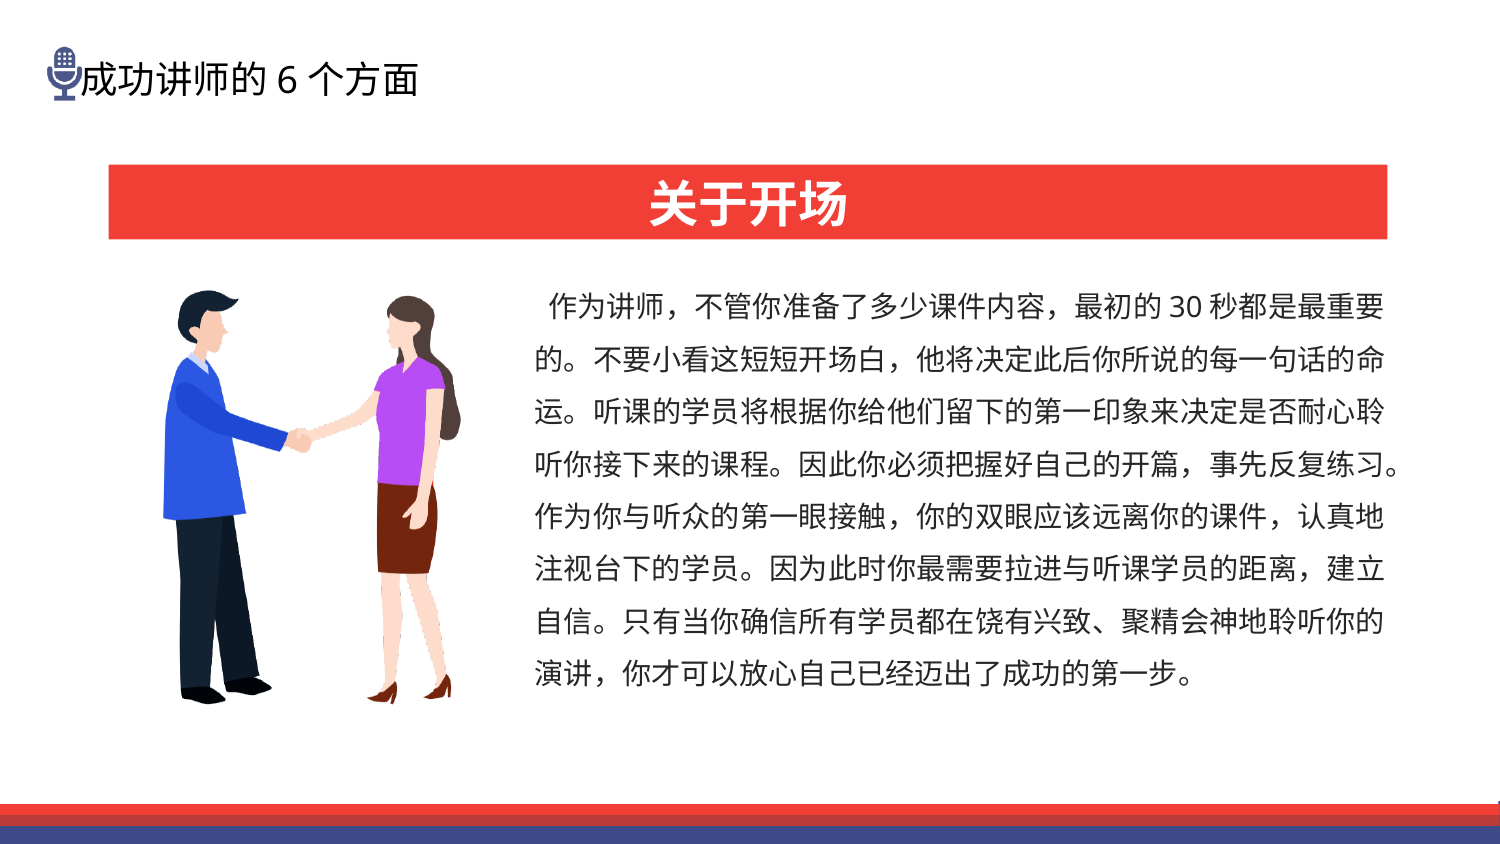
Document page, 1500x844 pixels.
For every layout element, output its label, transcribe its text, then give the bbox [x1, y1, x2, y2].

picture [111, 234, 500, 734]
text_box 关于开场 [108, 164, 1388, 240]
picture [0, 801, 1500, 844]
text_box 作为讲师，不管你准备了多少课件内容，最初的30秒都是最重要的。不要小看这短短开场白，他将决定此后你所说的每一句话的命运。听课的学员将根据你给他们留下的第一印象来决定是否耐心聆听你接下来的课程。因此你必须把握好自己的开篇，事先反复练习。作为你与听众的第一眼接触，你的双眼应该远离你的课件，认真地注视台下的学员。因为此时你最需要拉进与听课学员的距离，建立自信。只有当你确信所有学员都在饶有兴致、聚精会神地聆听你的演讲，你才可以放心自己已经迈出了成功的第一步。 [519, 263, 1400, 699]
picture [44, 44, 87, 101]
